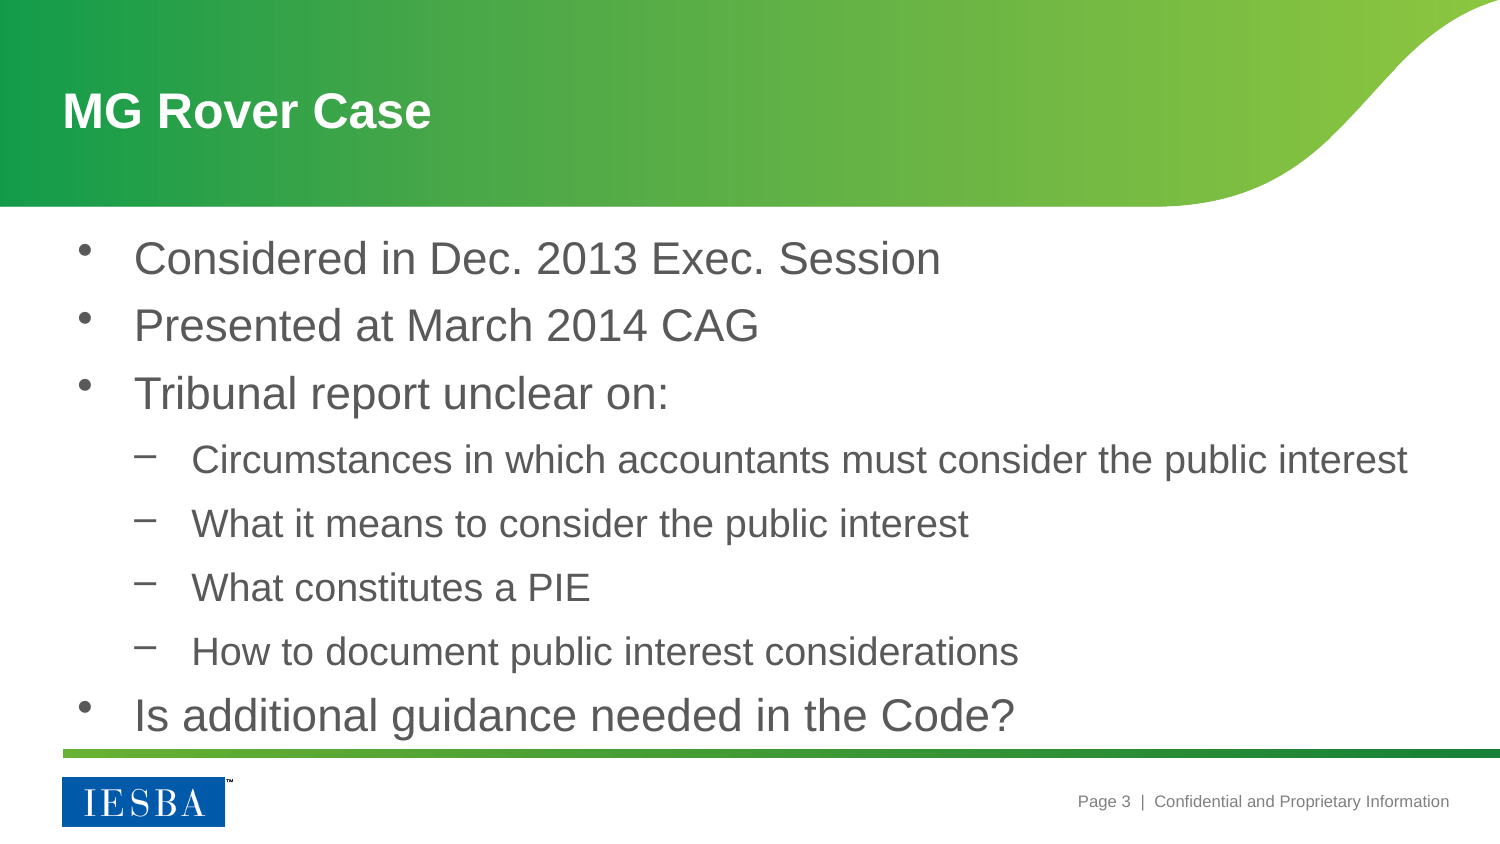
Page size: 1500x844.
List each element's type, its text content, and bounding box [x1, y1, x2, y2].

picture [0, 0, 1500, 207]
picture [62, 777, 233, 827]
list Considered in Dec. 2013 Exec. Session Presented at March 2014 CAG Tribunal report unclear on: Circumstances in which accountants must consider the public interest What it means to consider the public interest What constitutes a PIE How to document public interest considerations Is additional guidance needed in the Code? [62, 220, 1450, 747]
title MG Rover Case [62, 75, 1300, 142]
